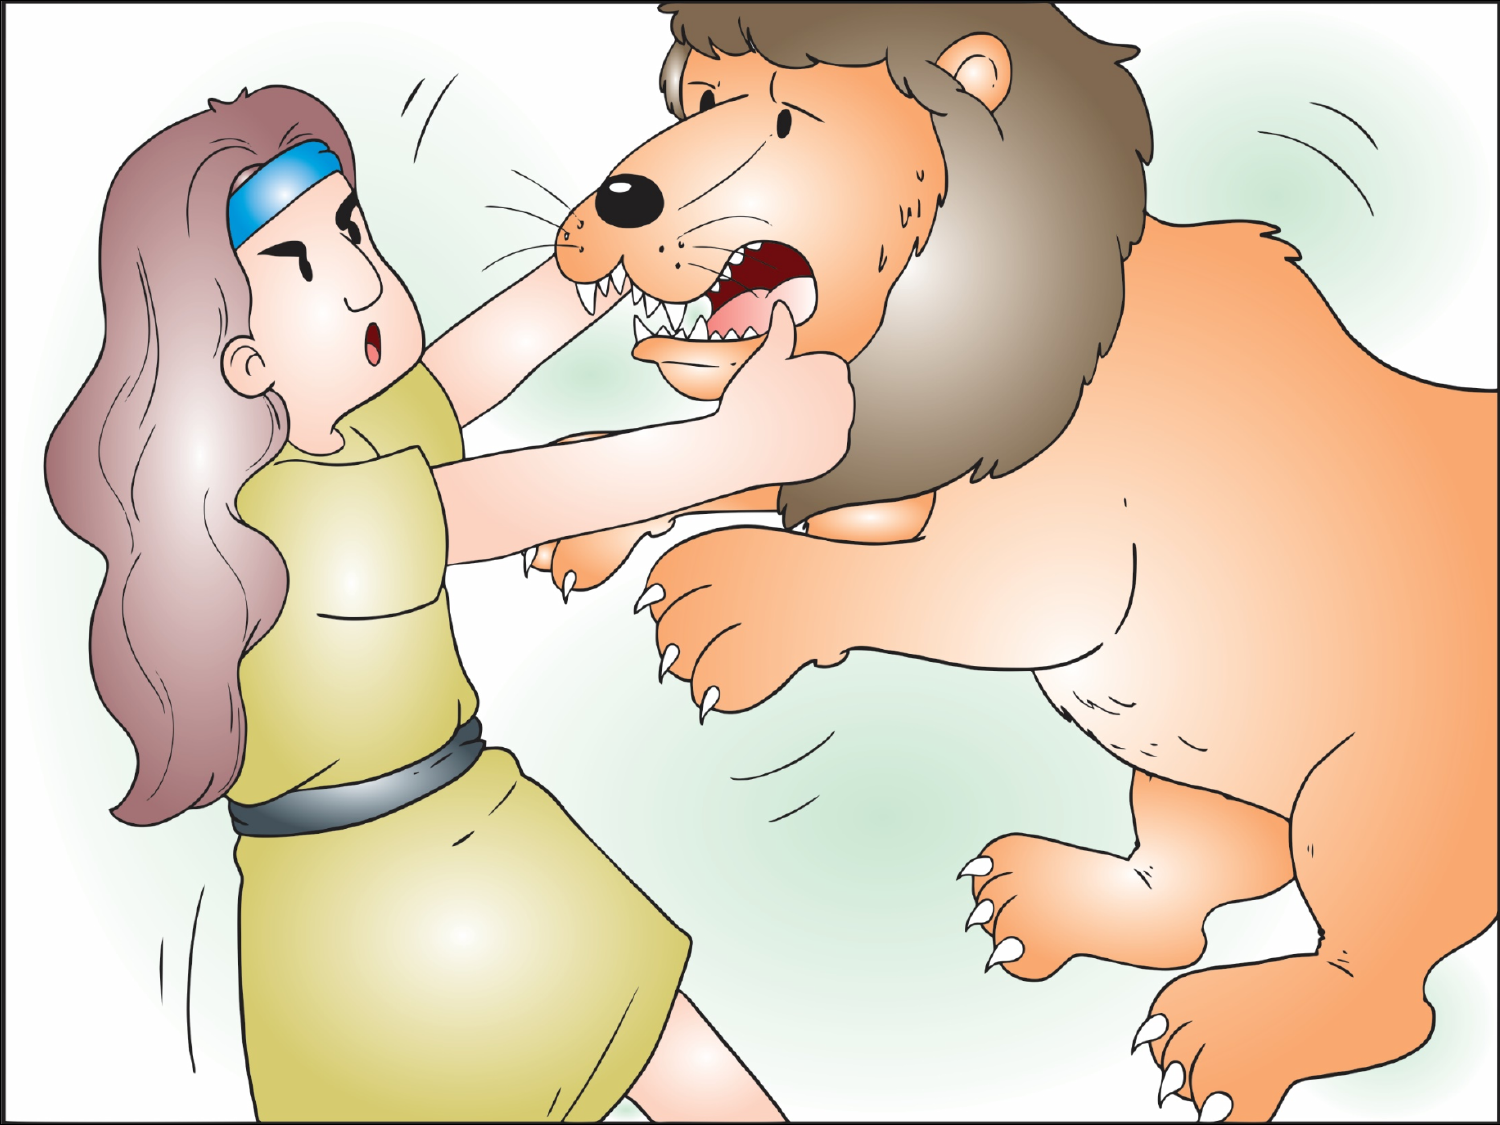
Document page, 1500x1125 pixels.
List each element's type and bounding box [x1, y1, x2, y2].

picture [1313, 1, 1499, 1124]
list [187, 0, 1313, 1125]
picture [2, 1, 187, 1124]
